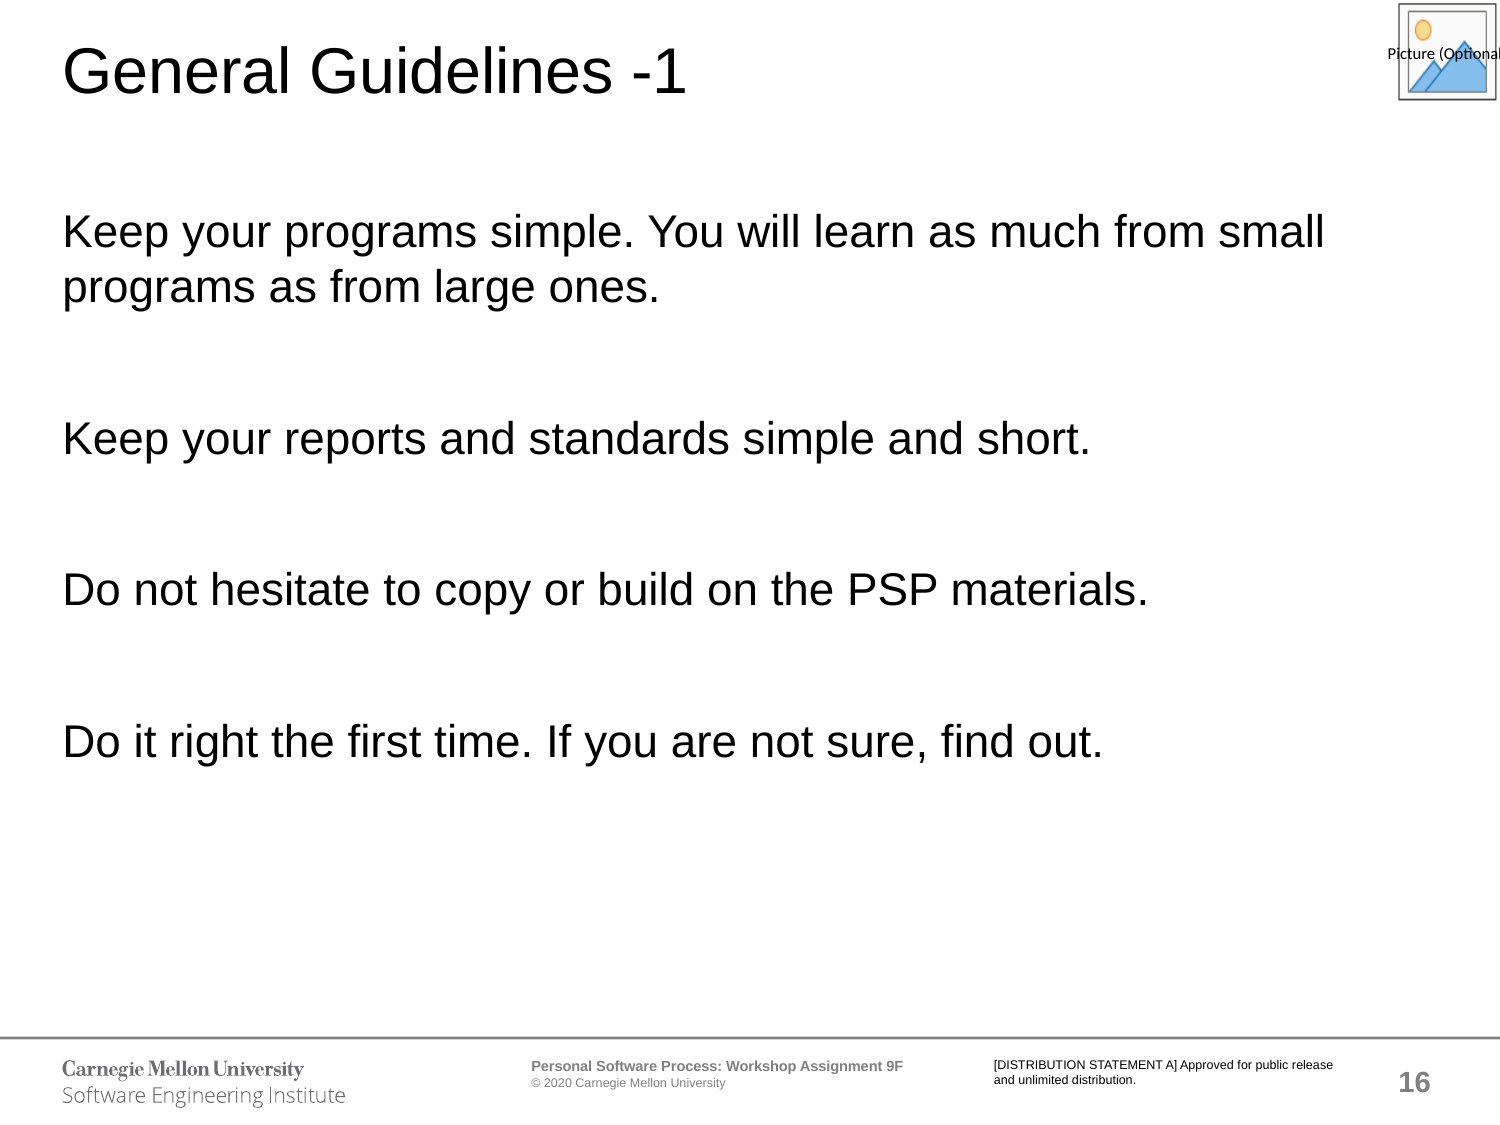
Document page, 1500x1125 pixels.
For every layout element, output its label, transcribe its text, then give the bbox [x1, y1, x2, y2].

picture [1394, 0, 1500, 105]
list Keep your programs simple. You will learn as much from small programs as from large ones. Keep your reports and standards simple and short. Do not hesitate to copy or build on the PSP materials. Do it right the first time. If you are not sure, find out. [62, 201, 1431, 1000]
title General Guidelines -1 [62, 37, 1338, 182]
